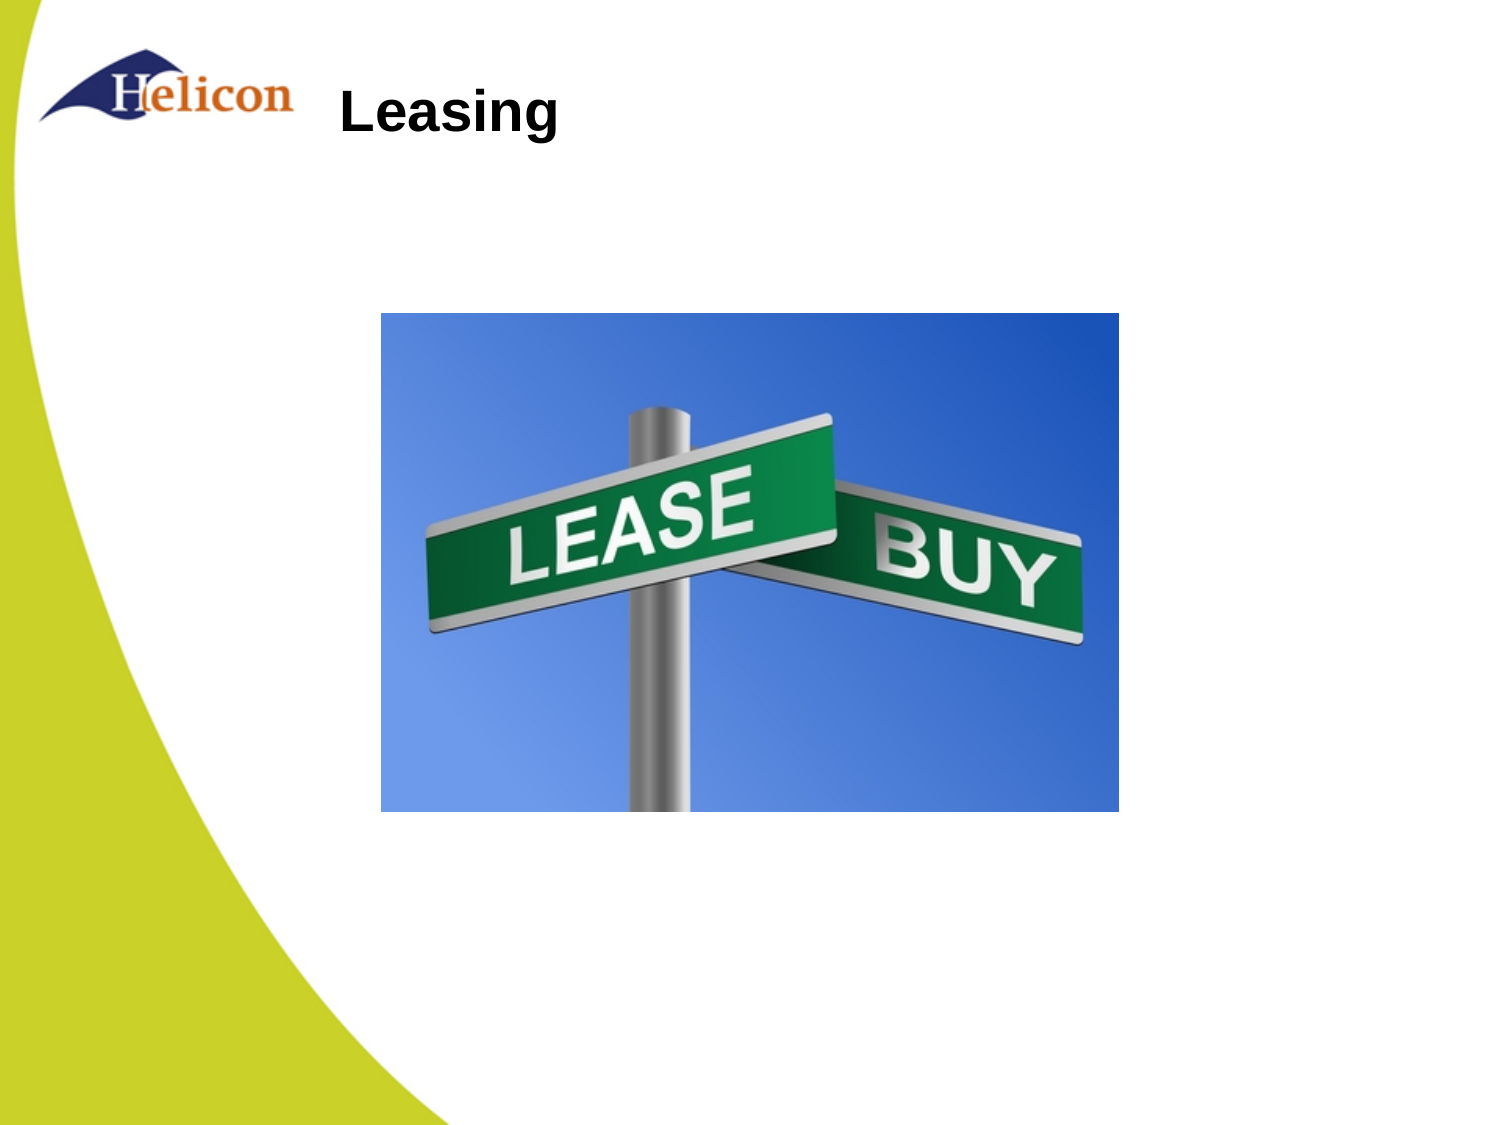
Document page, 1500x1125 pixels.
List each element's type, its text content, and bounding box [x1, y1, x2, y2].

title Leasing [324, 54, 1415, 161]
picture [0, 0, 1500, 1125]
